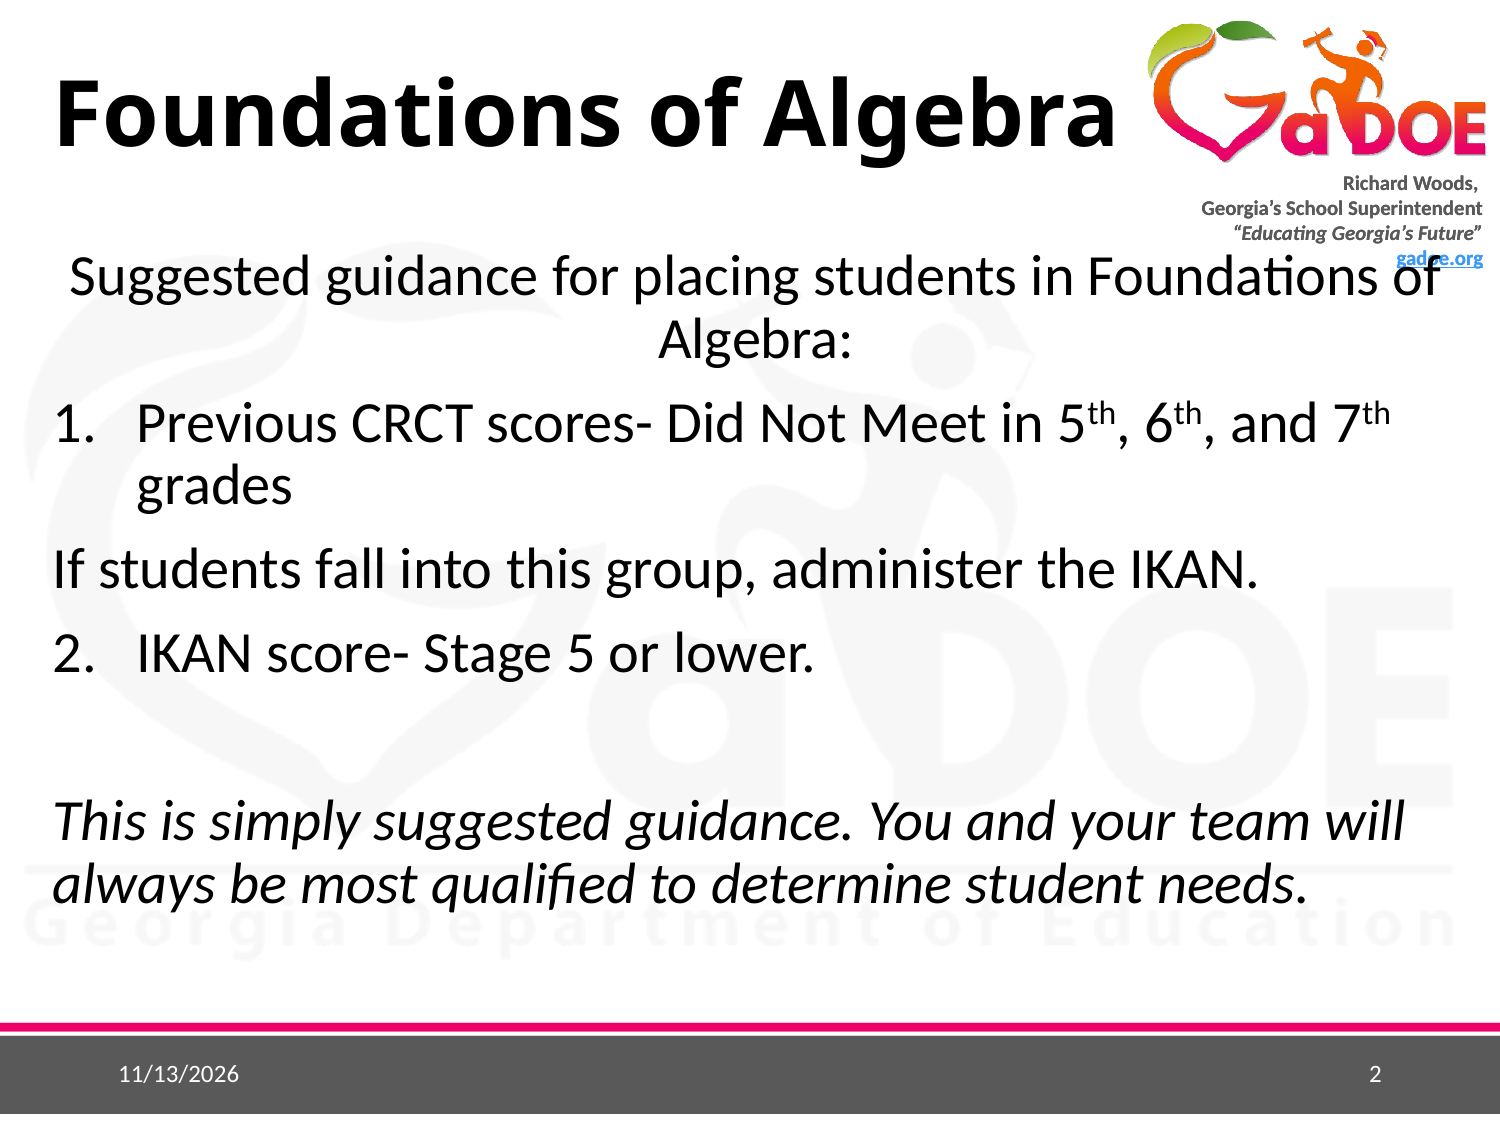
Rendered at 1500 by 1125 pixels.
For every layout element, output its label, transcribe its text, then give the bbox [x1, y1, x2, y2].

list Suggested guidance for placing students in Foundations of Algebra: Previous CRCT scores- Did Not Meet in 5th, 6th, and 7th grades If students fall into this group, administer the IKAN. IKAN score- Stage 5 or lower. This is simply suggested guidance. You and your team will always be most qualified to determine student needs. [37, 237, 1475, 964]
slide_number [103, 1042, 441, 1103]
title Foundations of Algebra [37, 37, 1201, 196]
picture [19, 235, 1473, 980]
slide_number 2 [1059, 1042, 1397, 1103]
picture [1135, 8, 1499, 164]
